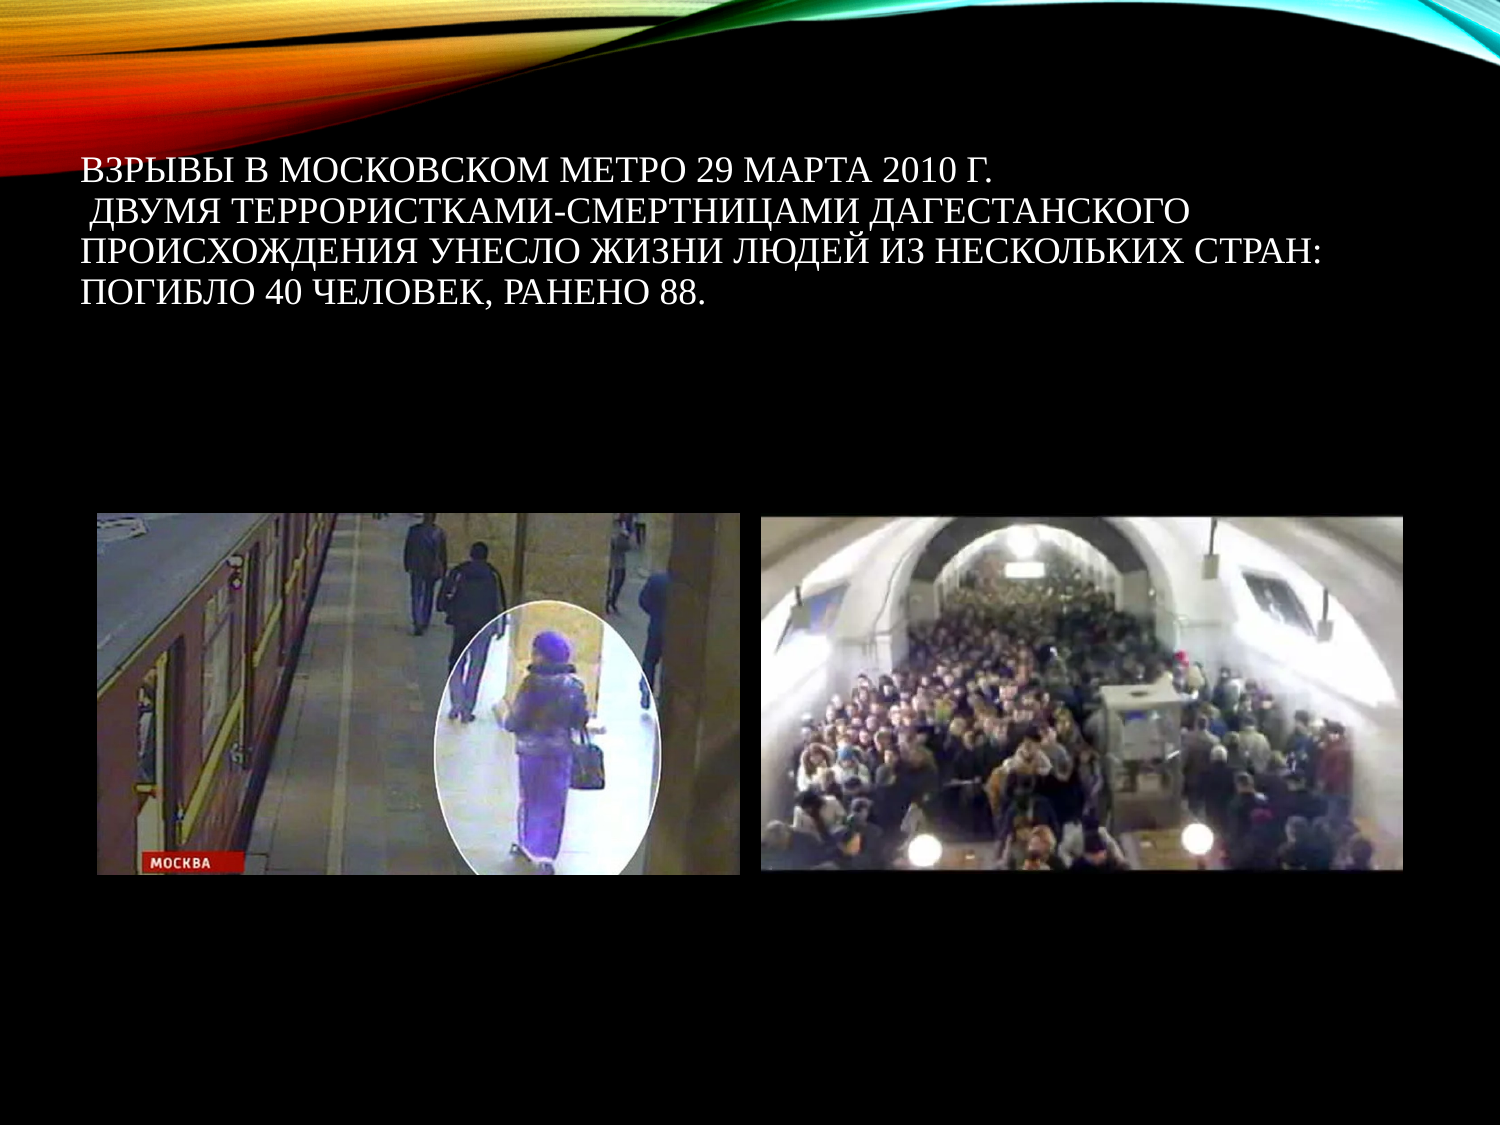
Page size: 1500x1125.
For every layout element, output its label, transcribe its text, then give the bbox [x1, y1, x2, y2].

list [97, 512, 740, 875]
title Взрывы в Московском метро 29 марта 2010 г. двумя террористками-смертницами дагестанского происхождения унесло жизни людей из нескольких стран: погибло 40 человек, ранено 88. [64, 125, 1403, 338]
picture [0, 0, 1500, 178]
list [761, 513, 1403, 875]
